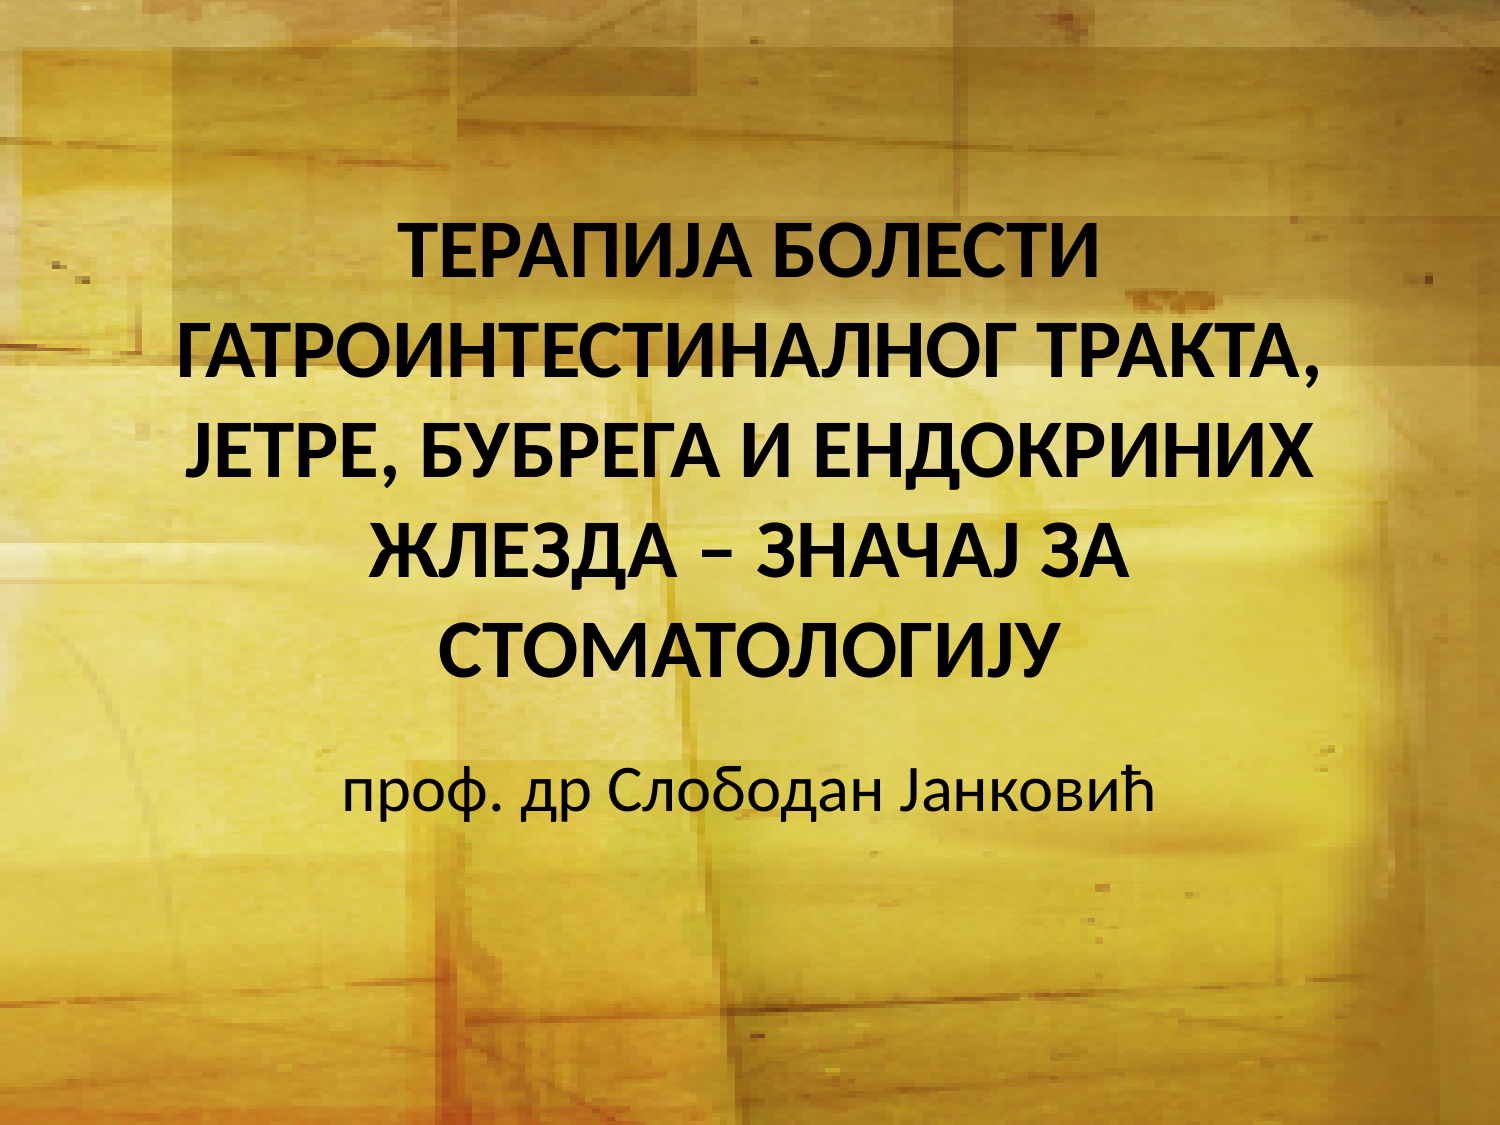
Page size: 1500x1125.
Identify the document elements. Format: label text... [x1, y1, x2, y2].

subtitle проф. др Слободан Јанковић [225, 737, 1275, 925]
picture [0, 0, 1500, 1125]
title ТЕРАПИЈА БОЛЕСТИ ГАТРОИНТЕСТИНАЛНОГ ТРАКТА, ЈЕТРЕ, БУБРЕГА И ЕНДОКРИНИХ ЖЛЕЗДА – ЗНАЧАЈ ЗА СТОМАТОЛОГИЈУ [112, 162, 1388, 725]
